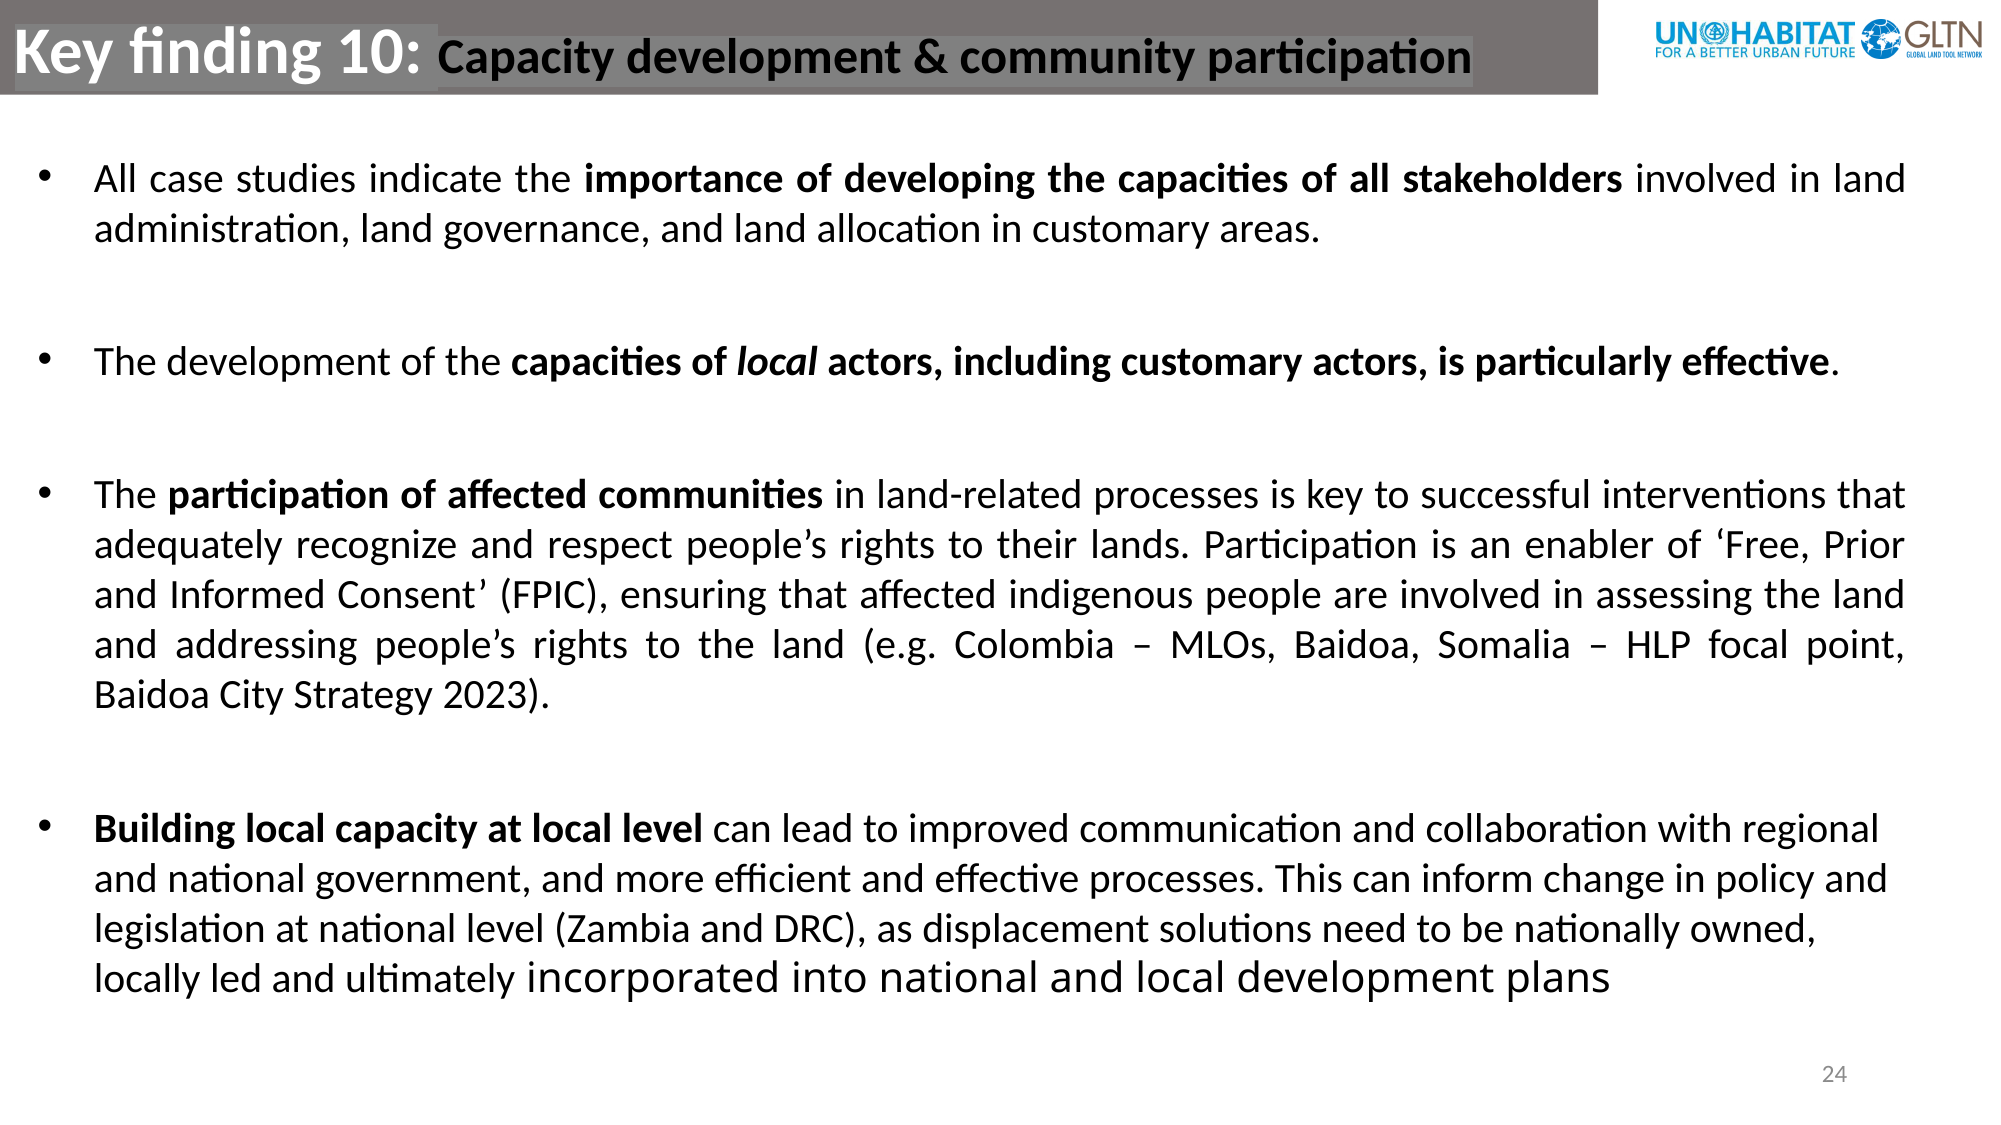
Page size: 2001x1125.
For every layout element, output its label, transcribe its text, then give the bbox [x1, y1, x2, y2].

slide_number 24 [1412, 1042, 1863, 1103]
picture [1656, 20, 1855, 59]
text_box Key finding 10: Capacity development & community participation [0, 0, 1599, 95]
picture [1861, 19, 1982, 59]
text_box All case studies indicate the importance of developing the capacities of all stakeholders involved in land administration, land governance, and land allocation in customary areas. The development of the capacities of local actors, including customary actors, is particularly effective. The participation of affected communities in land-related processes is key to successful interventions that adequately recognize and respect people’s rights to their lands. Participation is an enabler of ‘Free, Prior and Informed Consent’ (FPIC), ensuring that affected indigenous people are involved in assessing the land and addressing people’s rights to the land (e.g. Colombia – MLOs, Baidoa, Somalia – HLP focal point, Baidoa City Strategy 2023). Building local capacity at local level can lead to improved communication and collaboration with regional and national government, and more efficient and effective processes. This can inform change in policy and legislation at national level (Zambia and DRC), as displacement solutions need to be nationally owned, locally led and ultimately incorporated into national and local development plans [22, 142, 1922, 1008]
